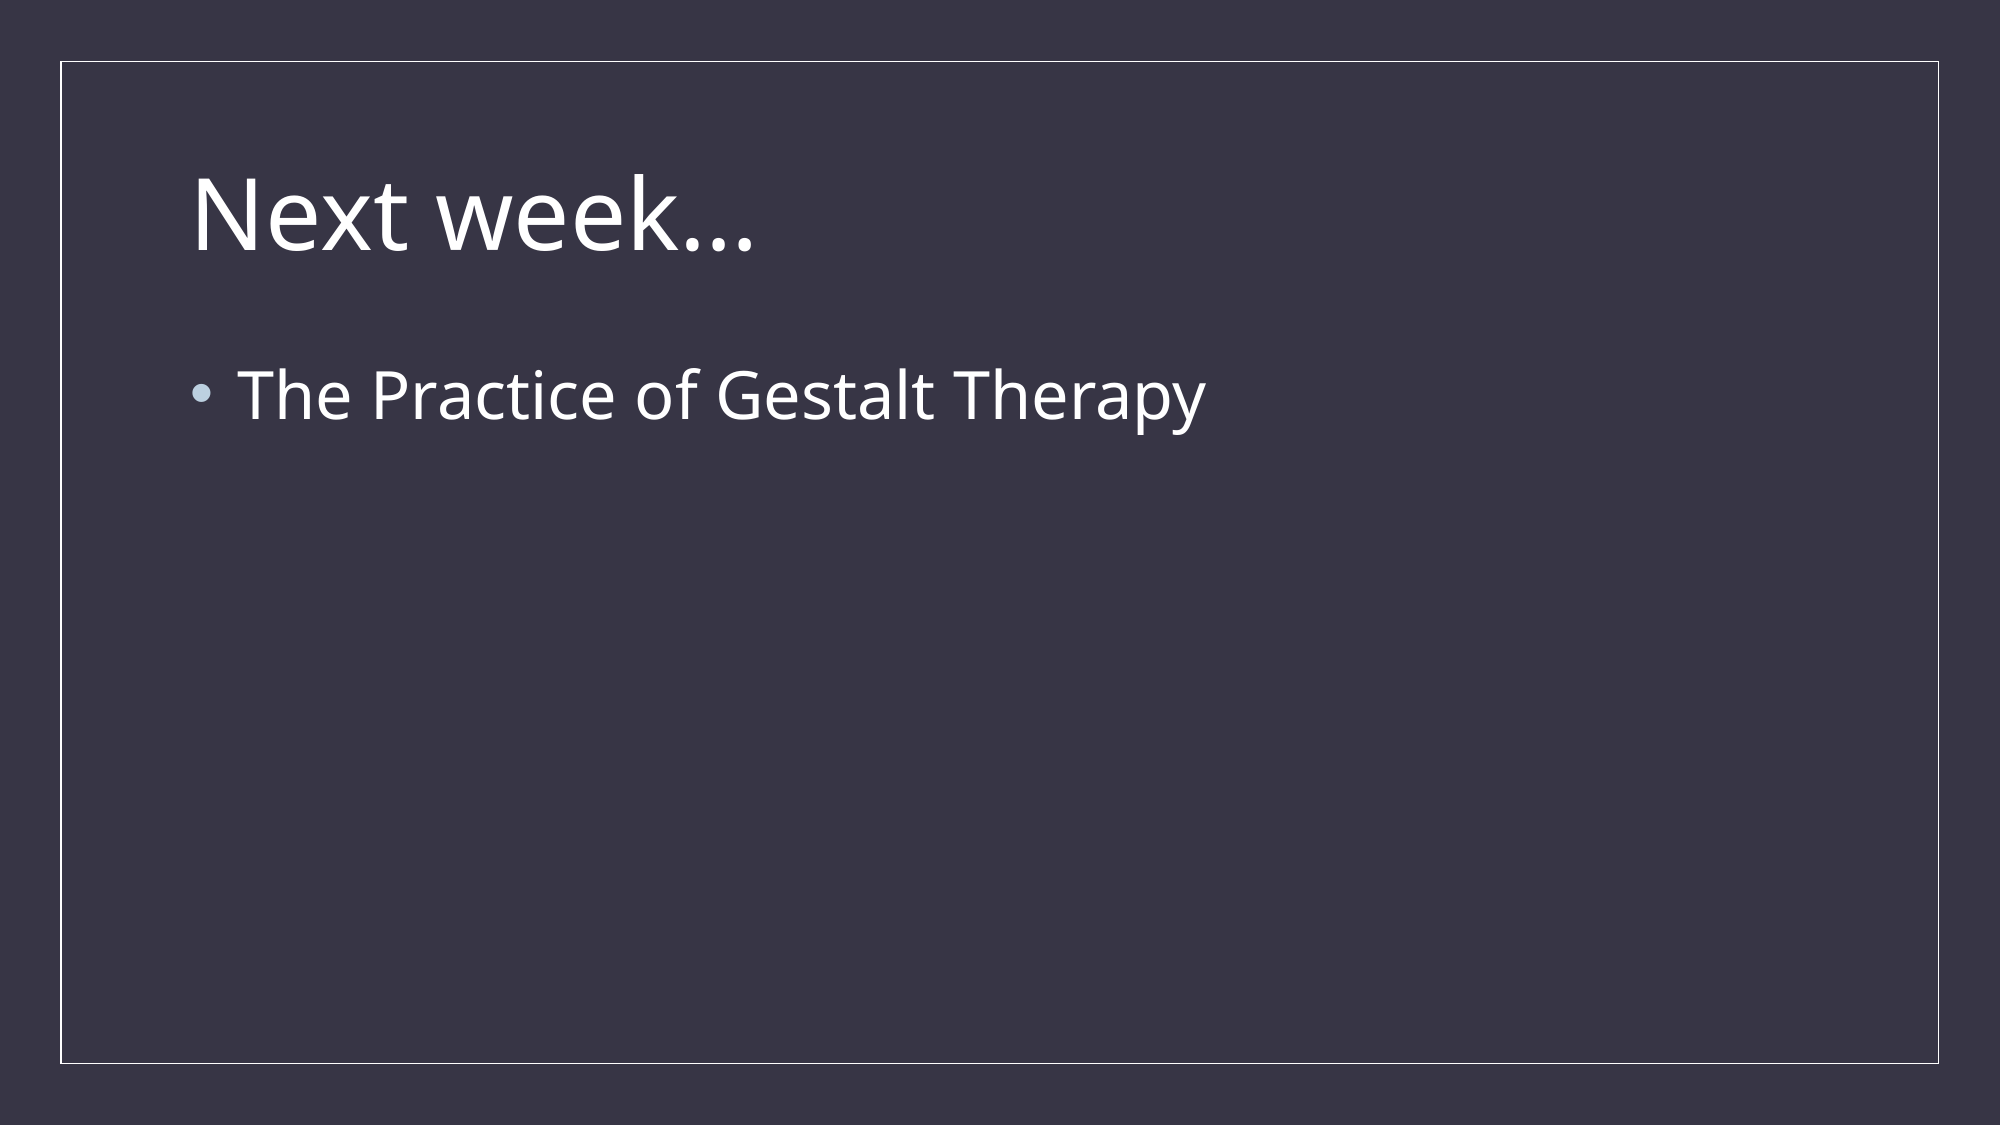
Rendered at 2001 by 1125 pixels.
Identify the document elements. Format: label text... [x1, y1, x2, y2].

title Next week… [174, 105, 1825, 331]
list The Practice of Gestalt Therapy [174, 345, 1825, 990]
